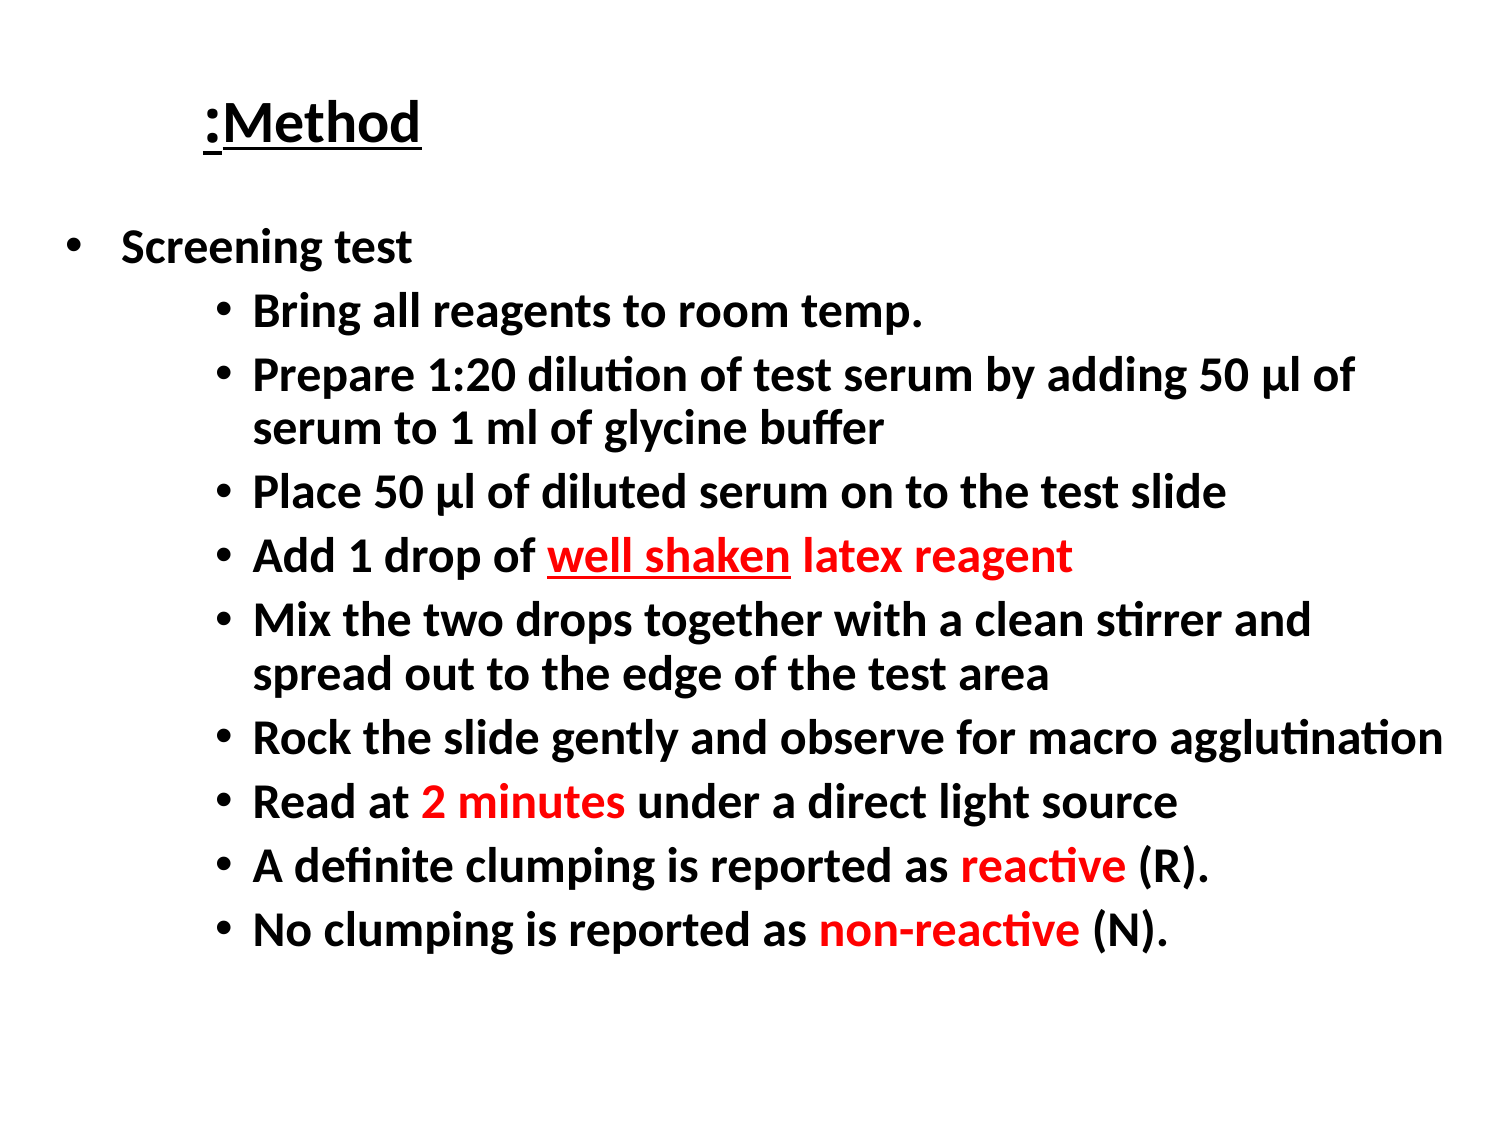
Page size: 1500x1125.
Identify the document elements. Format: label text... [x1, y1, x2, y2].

title Method: [75, 75, 550, 163]
list Screening test Bring all reagents to room temp. Prepare 1:20 dilution of test serum by adding 50 μl of serum to 1 ml of glycine buffer Place 50 μl of diluted serum on to the test slide Add 1 drop of well shaken latex reagent Mix the two drops together with a clean stirrer and spread out to the edge of the test area Rock the slide gently and observe for macro agglutination Read at 2 minutes under a direct light source A definite clumping is reported as reactive (R). No clumping is reported as non-reactive (N). [50, 212, 1463, 1100]
